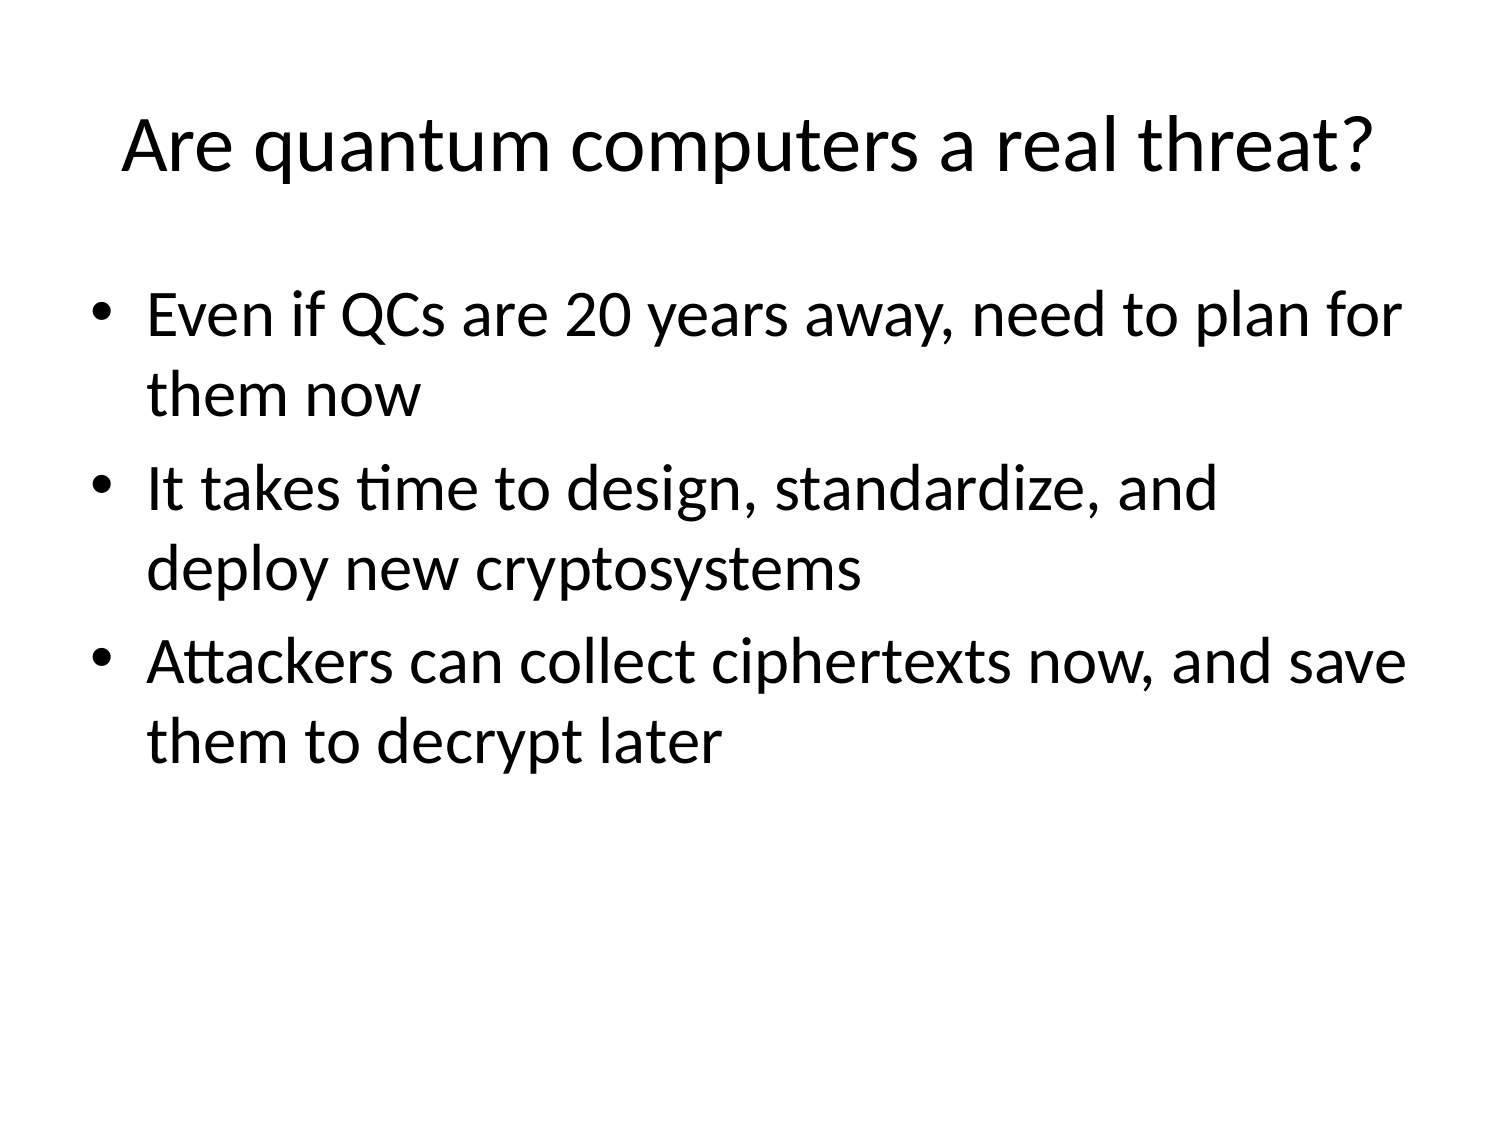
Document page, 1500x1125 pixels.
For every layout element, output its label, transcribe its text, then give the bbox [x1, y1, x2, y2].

title Are quantum computers a real threat? [75, 45, 1425, 233]
list Even if QCs are 20 years away, need to plan for them now It takes time to design, standardize, and deploy new cryptosystems Attackers can collect ciphertexts now, and save them to decrypt later [75, 262, 1425, 1005]
